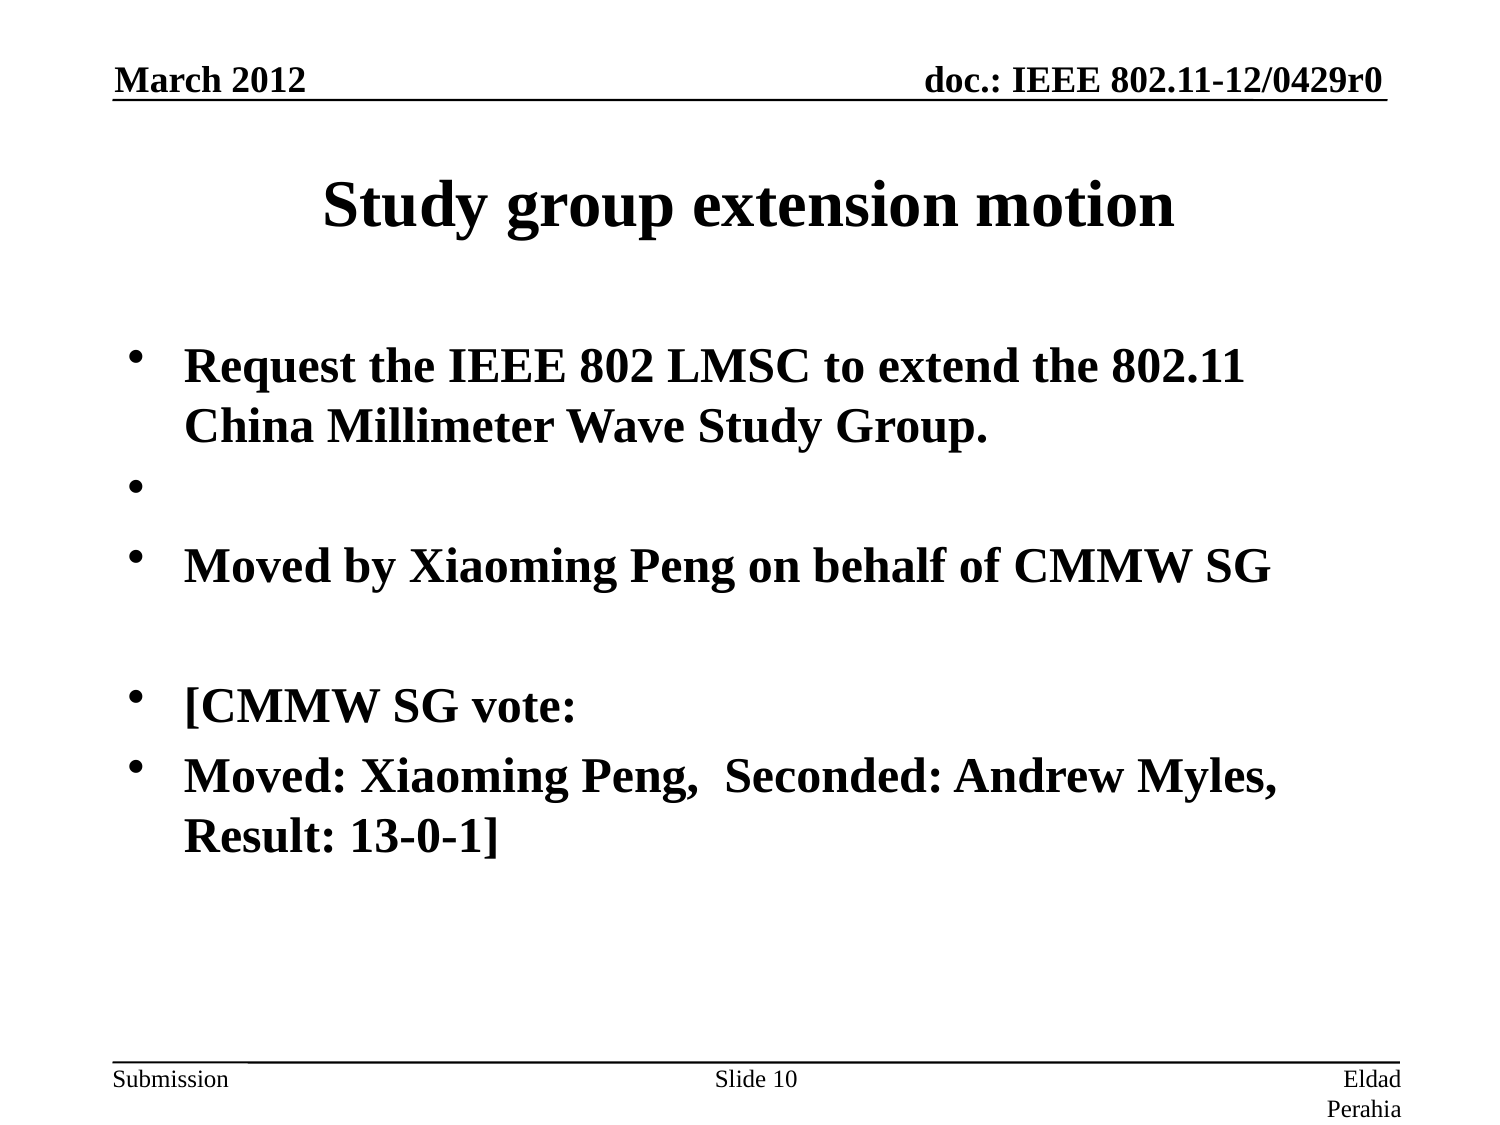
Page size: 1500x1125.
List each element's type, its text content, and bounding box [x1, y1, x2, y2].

footer Eldad Perahia, Xiaoming Peng [1324, 1061, 1402, 1093]
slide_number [114, 54, 309, 101]
title Study group extension motion [112, 112, 1388, 288]
list Request the IEEE 802 LMSC to extend the 802.11 China Millimeter Wave Study Group. Moved by Xiaoming Peng on behalf of CMMW SG [CMMW SG vote: Moved: Xiaoming Peng, Seconded: Andrew Myles, Result: 13-0-1] [112, 324, 1388, 1000]
slide_number Slide 10 [712, 1061, 800, 1093]
